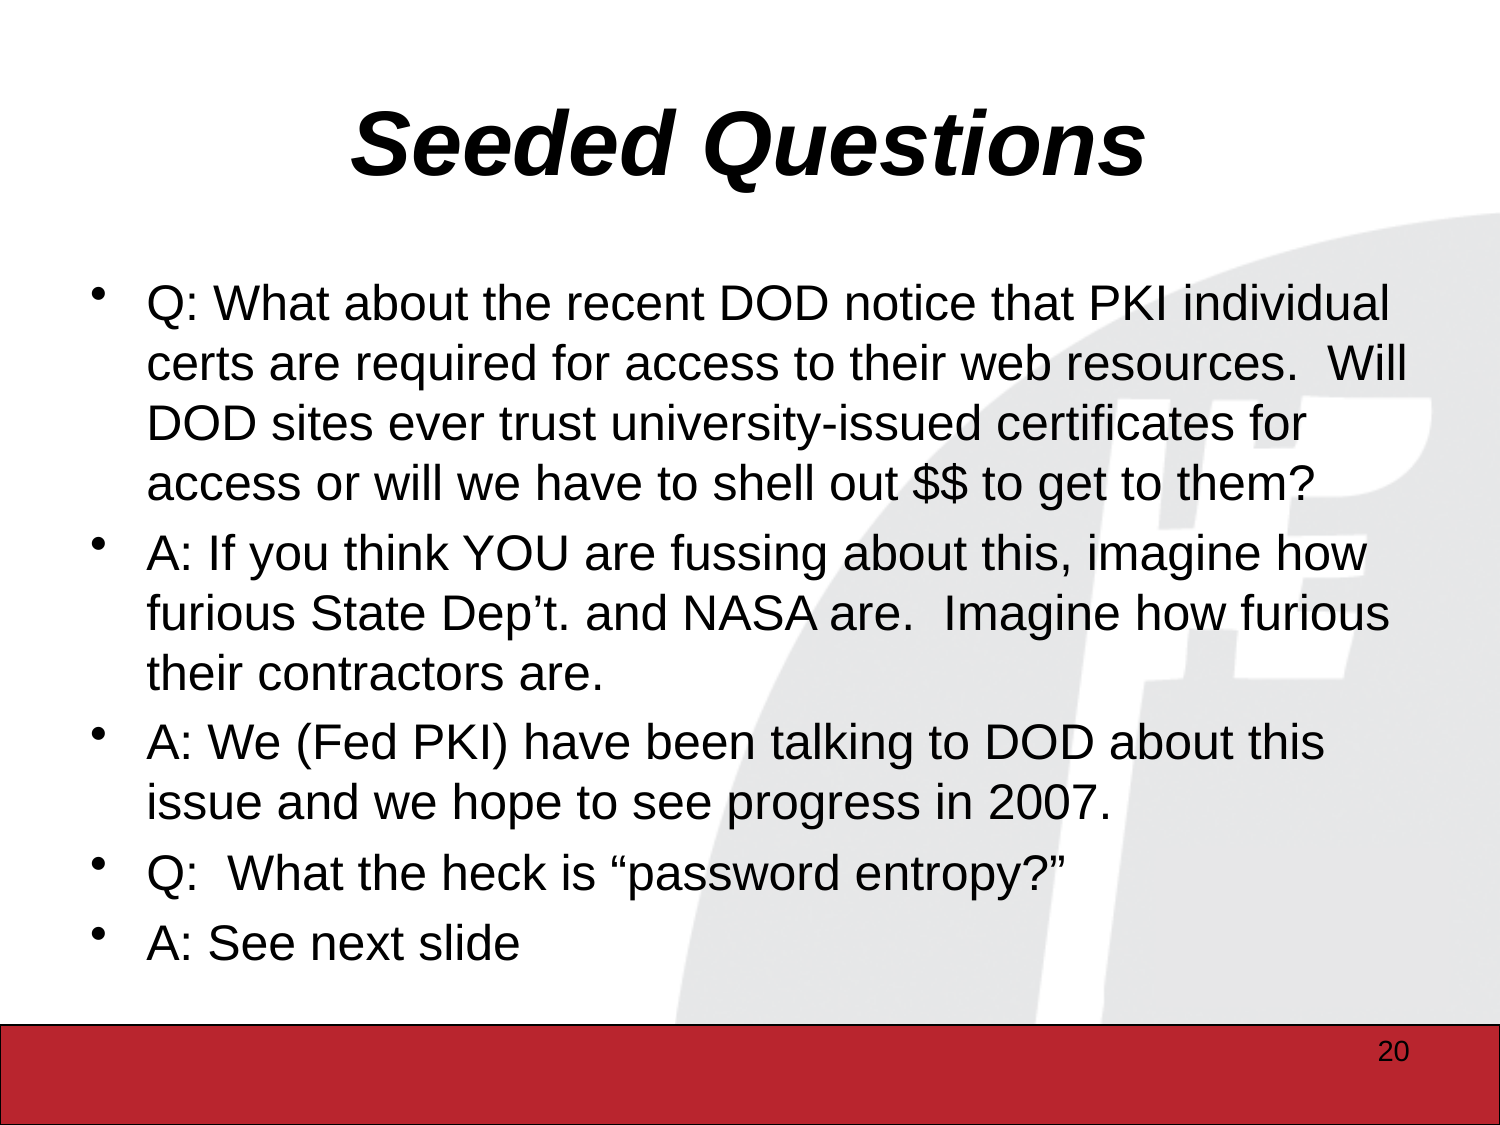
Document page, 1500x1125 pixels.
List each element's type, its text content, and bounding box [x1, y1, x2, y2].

list Q: What about the recent DOD notice that PKI individual certs are required for access to their web resources. Will DOD sites ever trust university-issued certificates for access or will we have to shell out $$ to get to them? A: If you think YOU are fussing about this, imagine how furious State Dep’t. and NASA are. Imagine how furious their contractors are. A: We (Fed PKI) have been talking to DOD about this issue and we hope to see progress in 2007. Q: What the heck is “password entropy?” A: See next slide [75, 262, 1425, 1005]
slide_number 20 [1074, 1024, 1425, 1103]
picture [675, 212, 1500, 1024]
title Seeded Questions [75, 45, 1425, 233]
